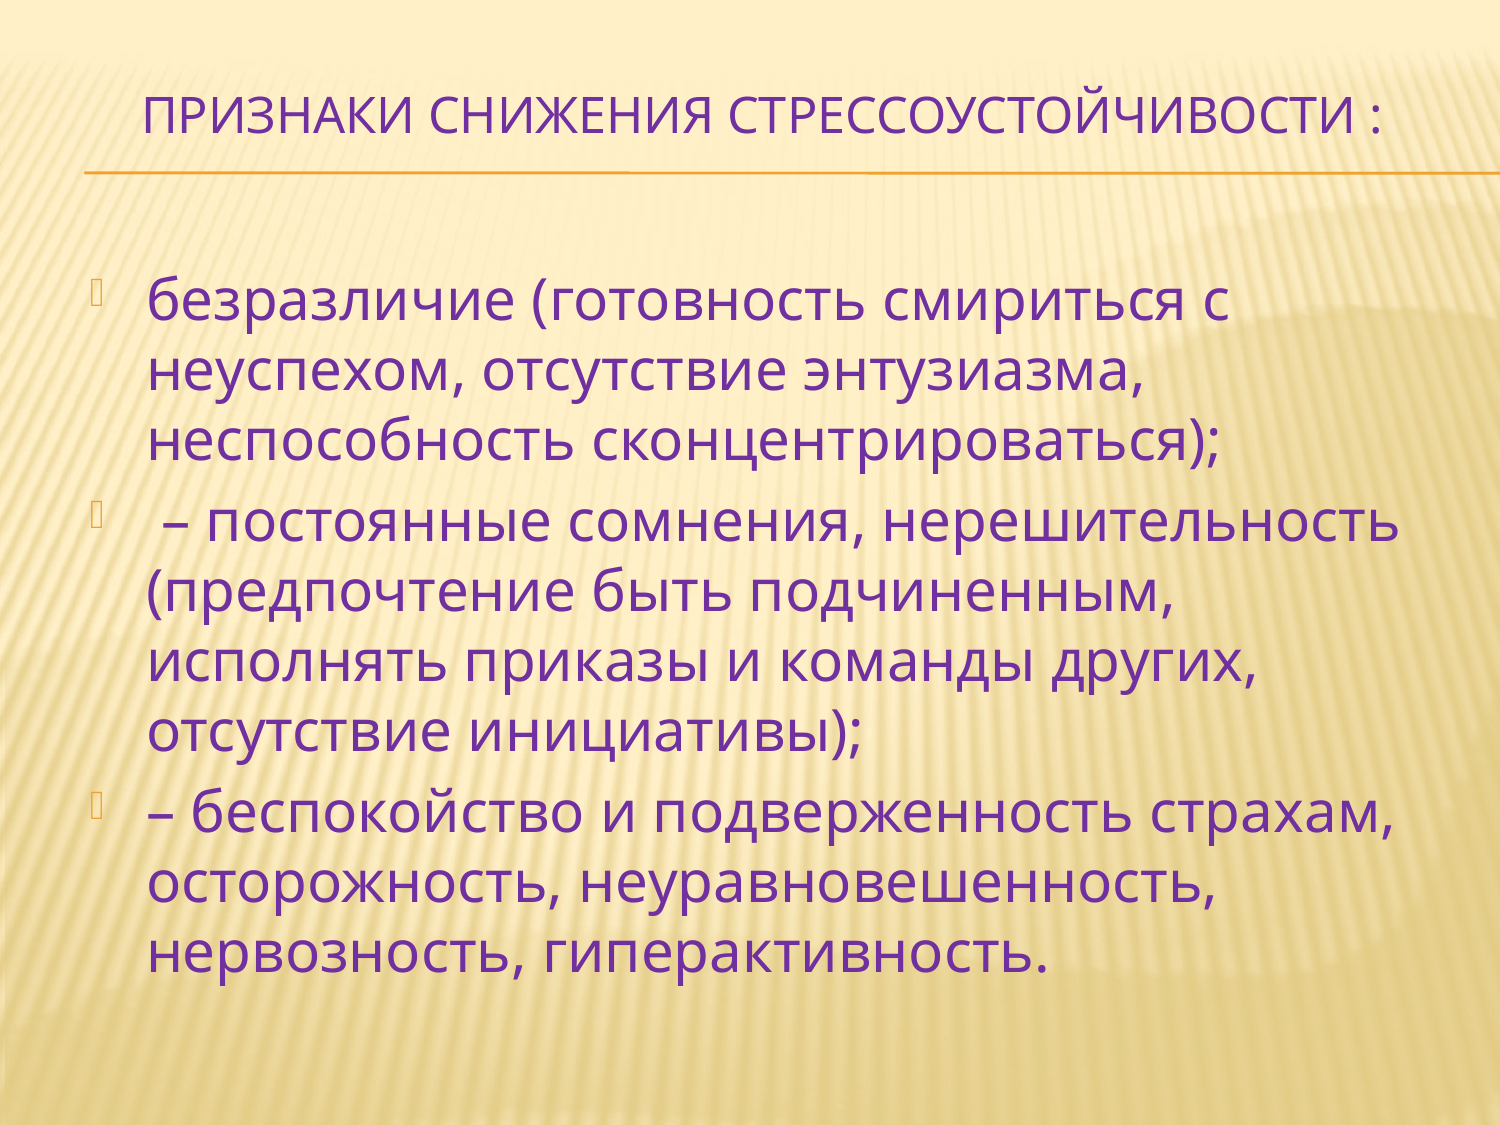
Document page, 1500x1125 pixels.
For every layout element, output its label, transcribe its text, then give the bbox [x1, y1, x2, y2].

list безразличие (готовность смириться с неуспехом, отсутствие энтузиазма, неспособность сконцентрироваться); – постоянные сомнения, нерешительность (предпочтение быть подчиненным, исполнять приказы и команды других, отсутствие инициативы); – беспокойство и подверженность страхам, осторожность, неуравновешенность, нервозность, гиперактивность. [75, 254, 1500, 998]
title Признаки снижения стрессоустойчивости : [49, 75, 1475, 213]
